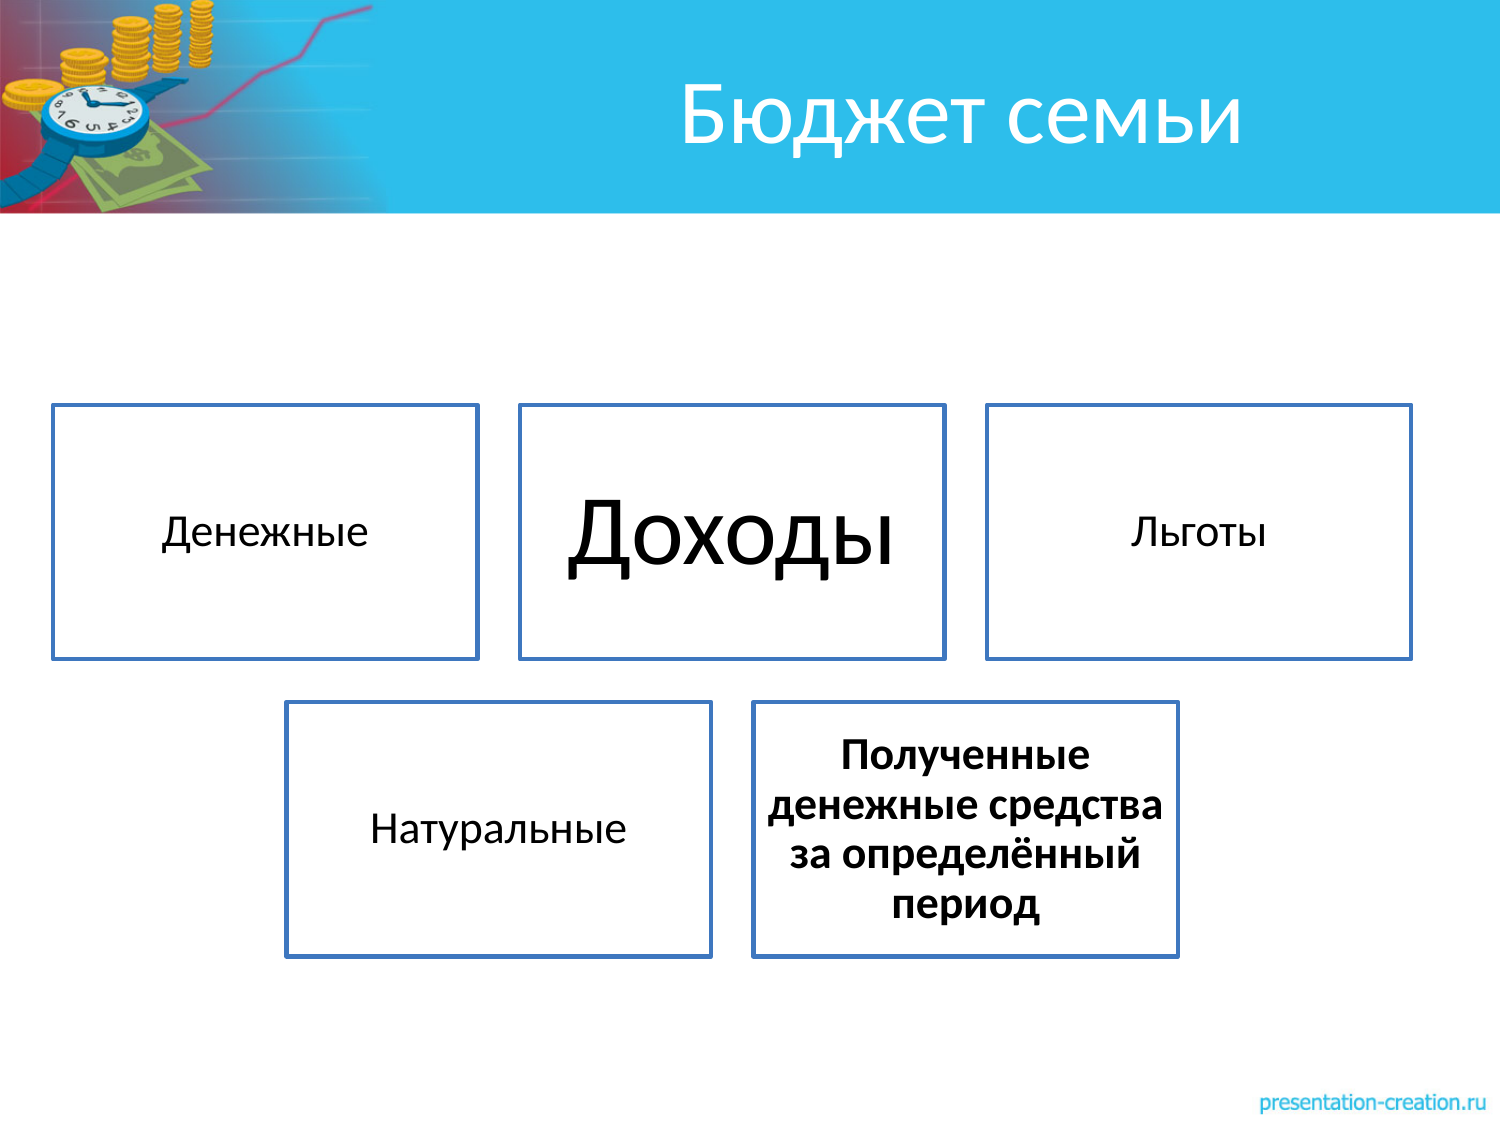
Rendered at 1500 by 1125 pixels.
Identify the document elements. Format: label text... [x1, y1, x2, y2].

picture [0, 0, 1500, 1125]
title Бюджет семьи [442, 0, 1483, 219]
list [52, 326, 1412, 1036]
